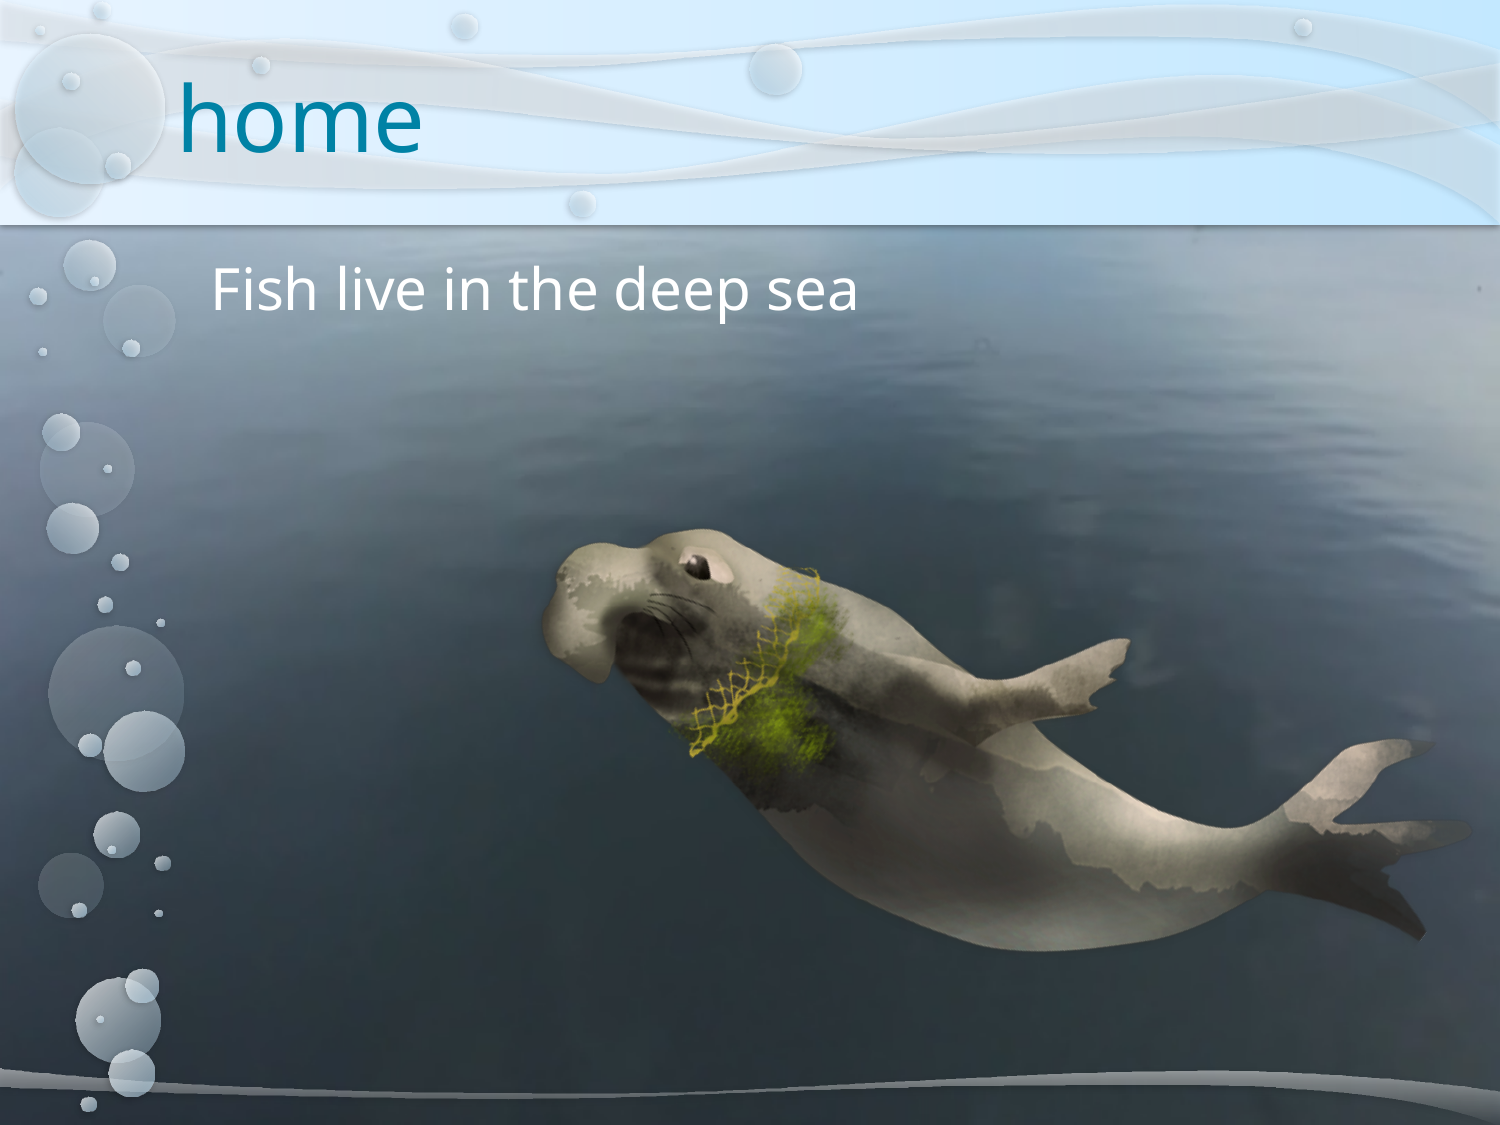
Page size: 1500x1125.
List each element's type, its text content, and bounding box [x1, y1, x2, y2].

picture [0, 225, 1500, 1125]
list Fish live in the deep sea [195, 255, 1425, 1053]
title home [160, 32, 1425, 220]
